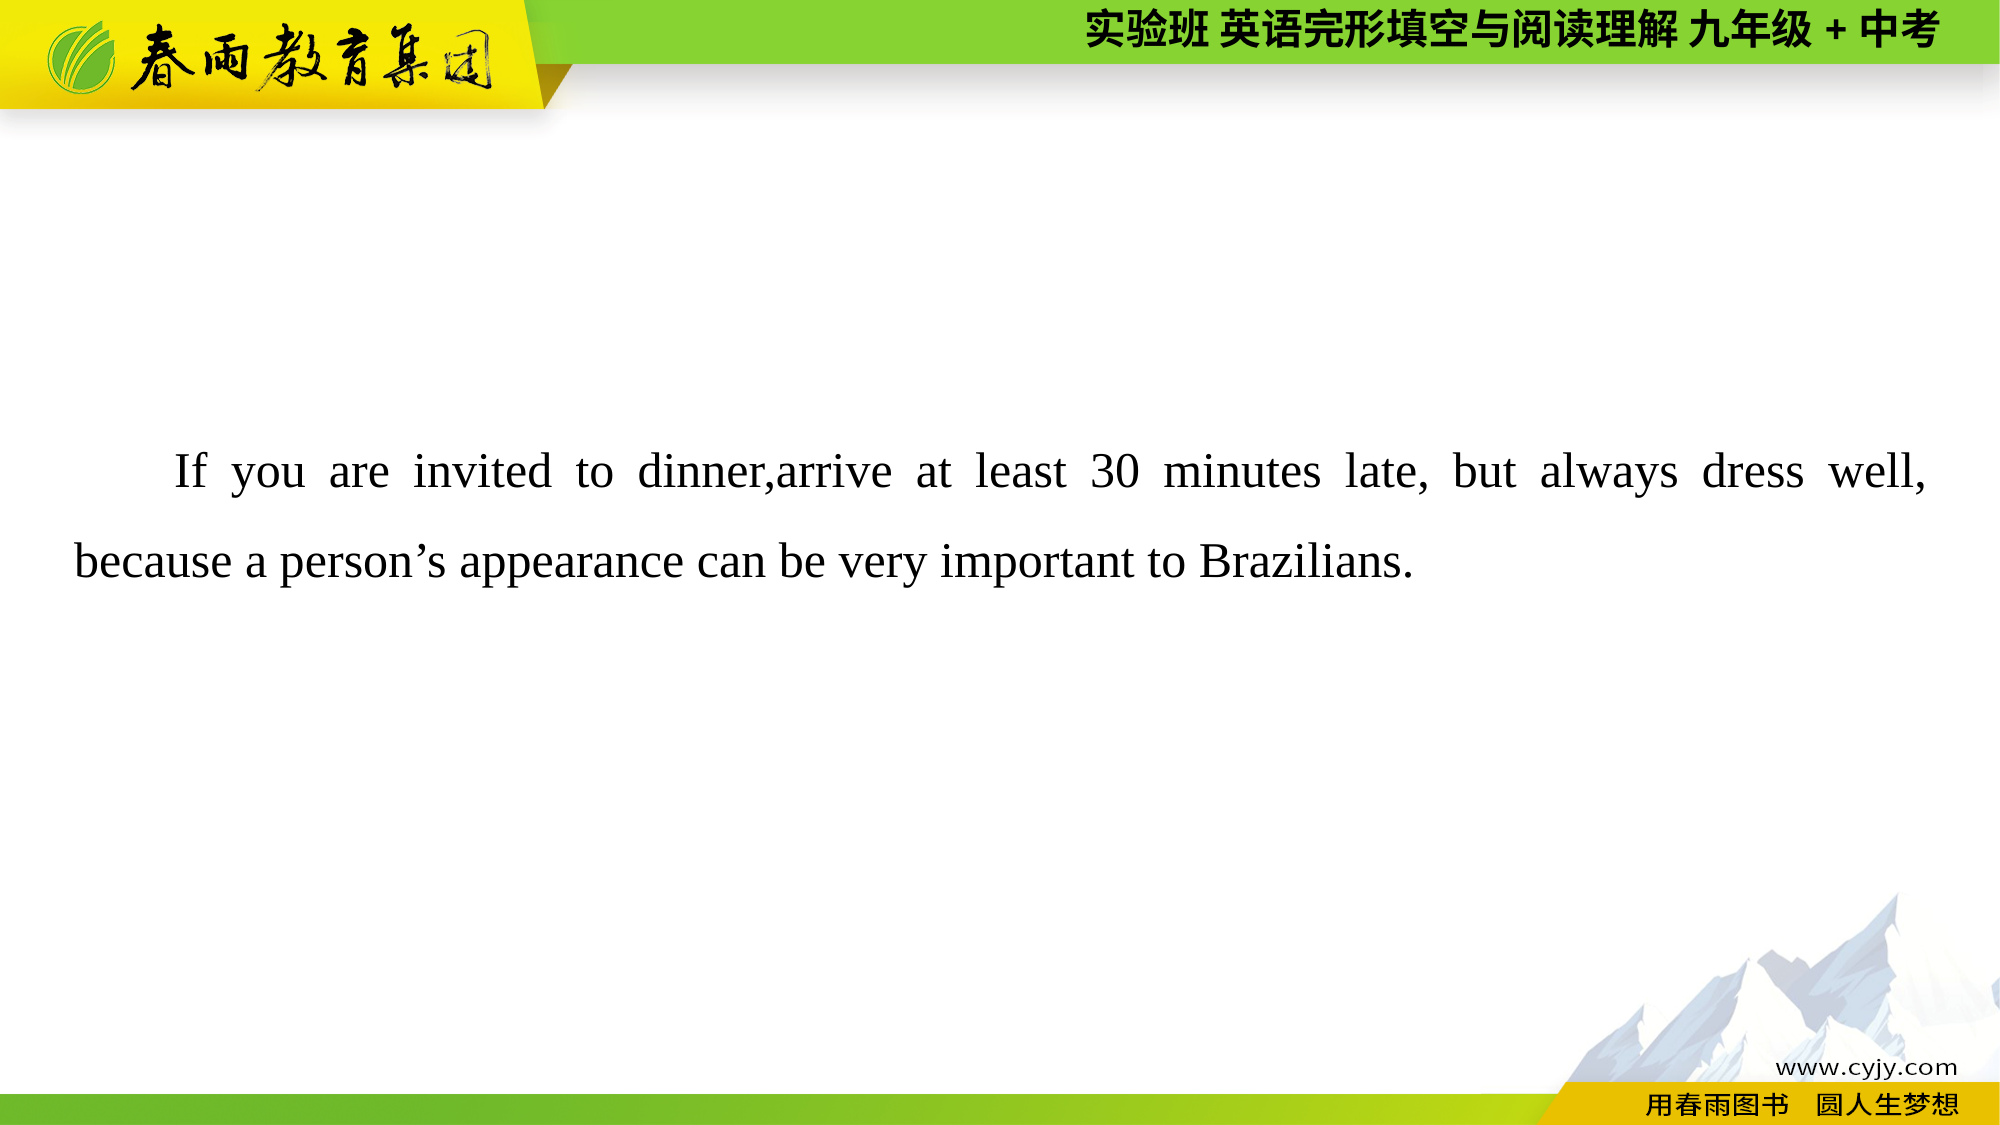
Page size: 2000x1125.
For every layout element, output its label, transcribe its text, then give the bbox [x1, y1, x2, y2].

picture [0, 0, 2000, 1125]
list If you are invited to dinner,arrive at least 30 minutes late, but always dress well, because a person’s appearance can be very important to Brazilians. [59, 400, 1944, 597]
